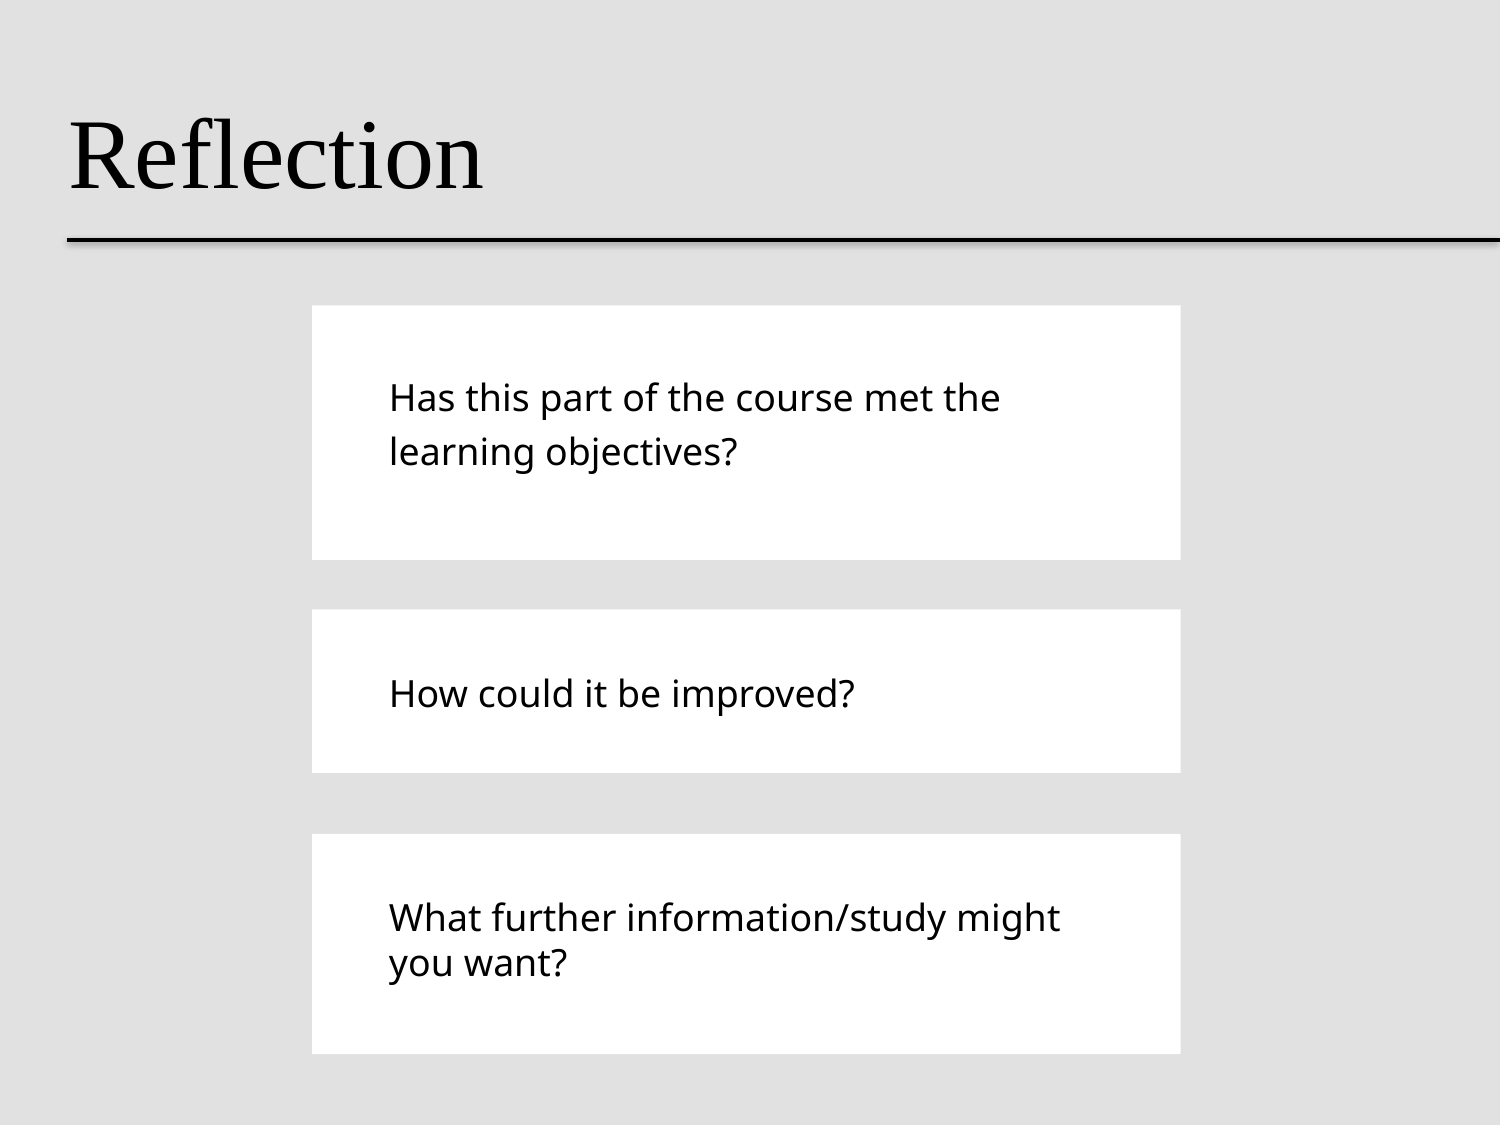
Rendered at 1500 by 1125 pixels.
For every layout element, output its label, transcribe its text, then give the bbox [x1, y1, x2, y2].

list What further information/study might you want? [312, 833, 1181, 1055]
list How could it be improved? [312, 609, 1181, 773]
text_box Reflection [53, 15, 1448, 304]
list Has this part of the course met the learning objectives? [312, 305, 1181, 560]
